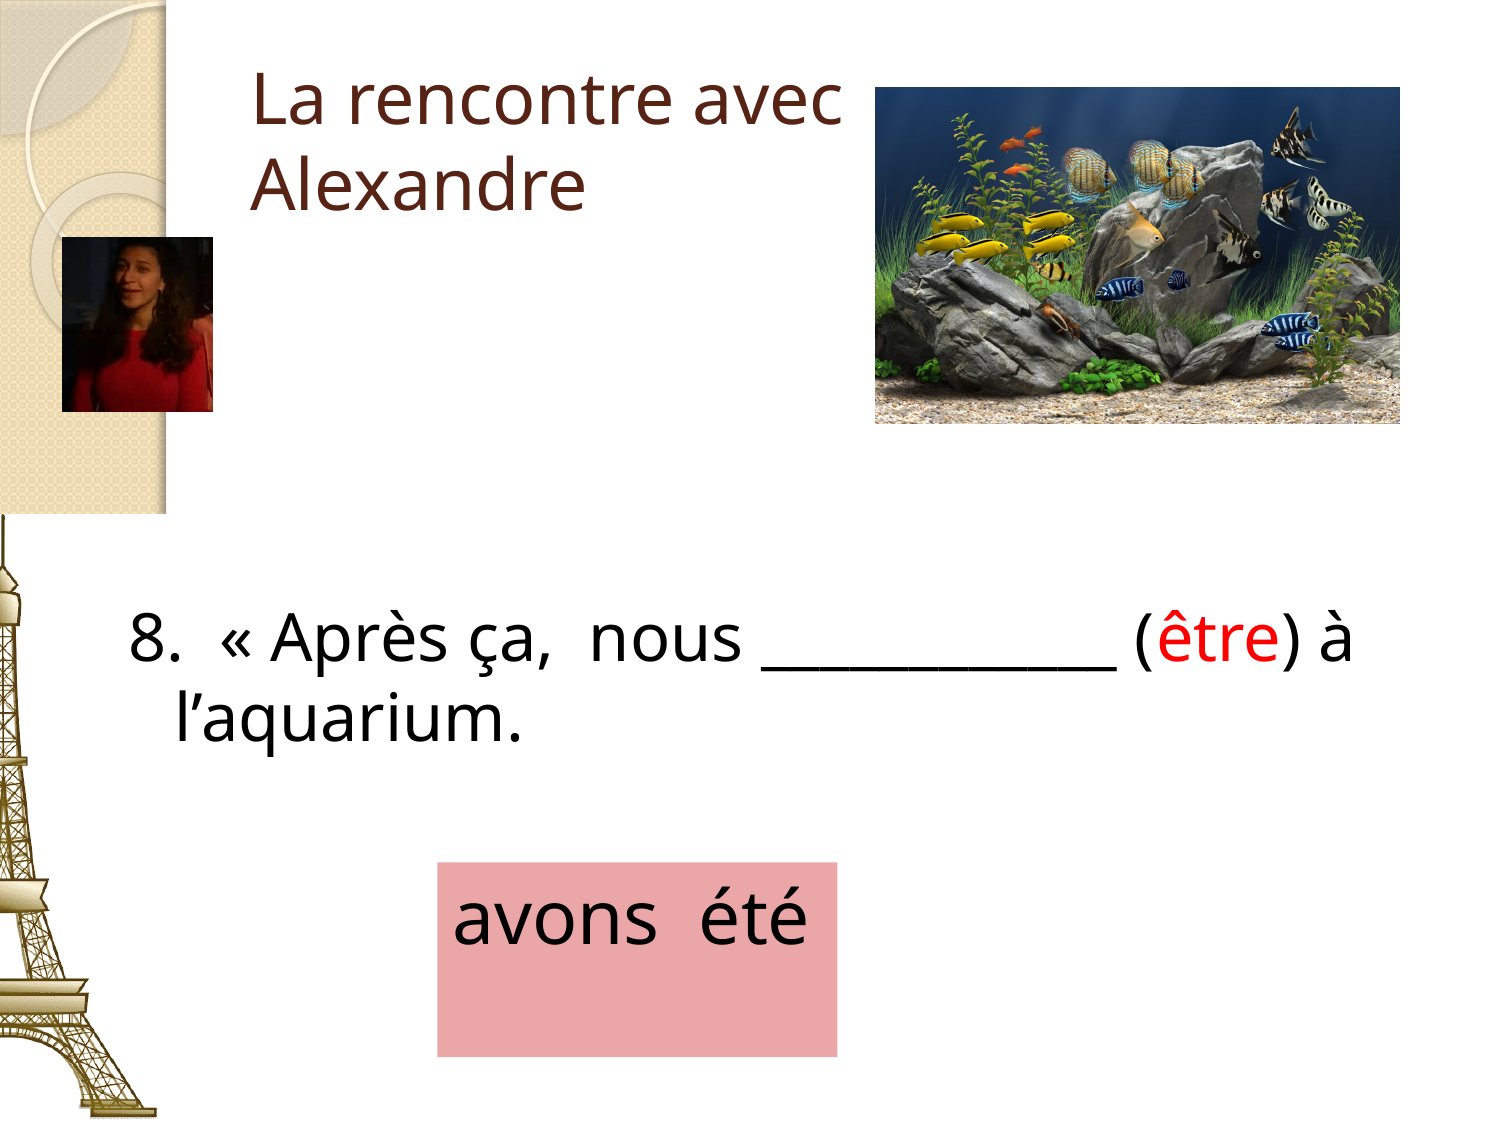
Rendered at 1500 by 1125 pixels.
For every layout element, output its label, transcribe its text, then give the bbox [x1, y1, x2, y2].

picture [874, 87, 1400, 424]
picture [0, 514, 167, 1125]
title La rencontre avec Alexandre [235, 45, 1100, 233]
picture [62, 237, 213, 412]
text_box avons été [437, 862, 838, 1058]
list 8. « Après ça, nous ____________ (être) à l’aquarium. [99, 587, 1425, 813]
